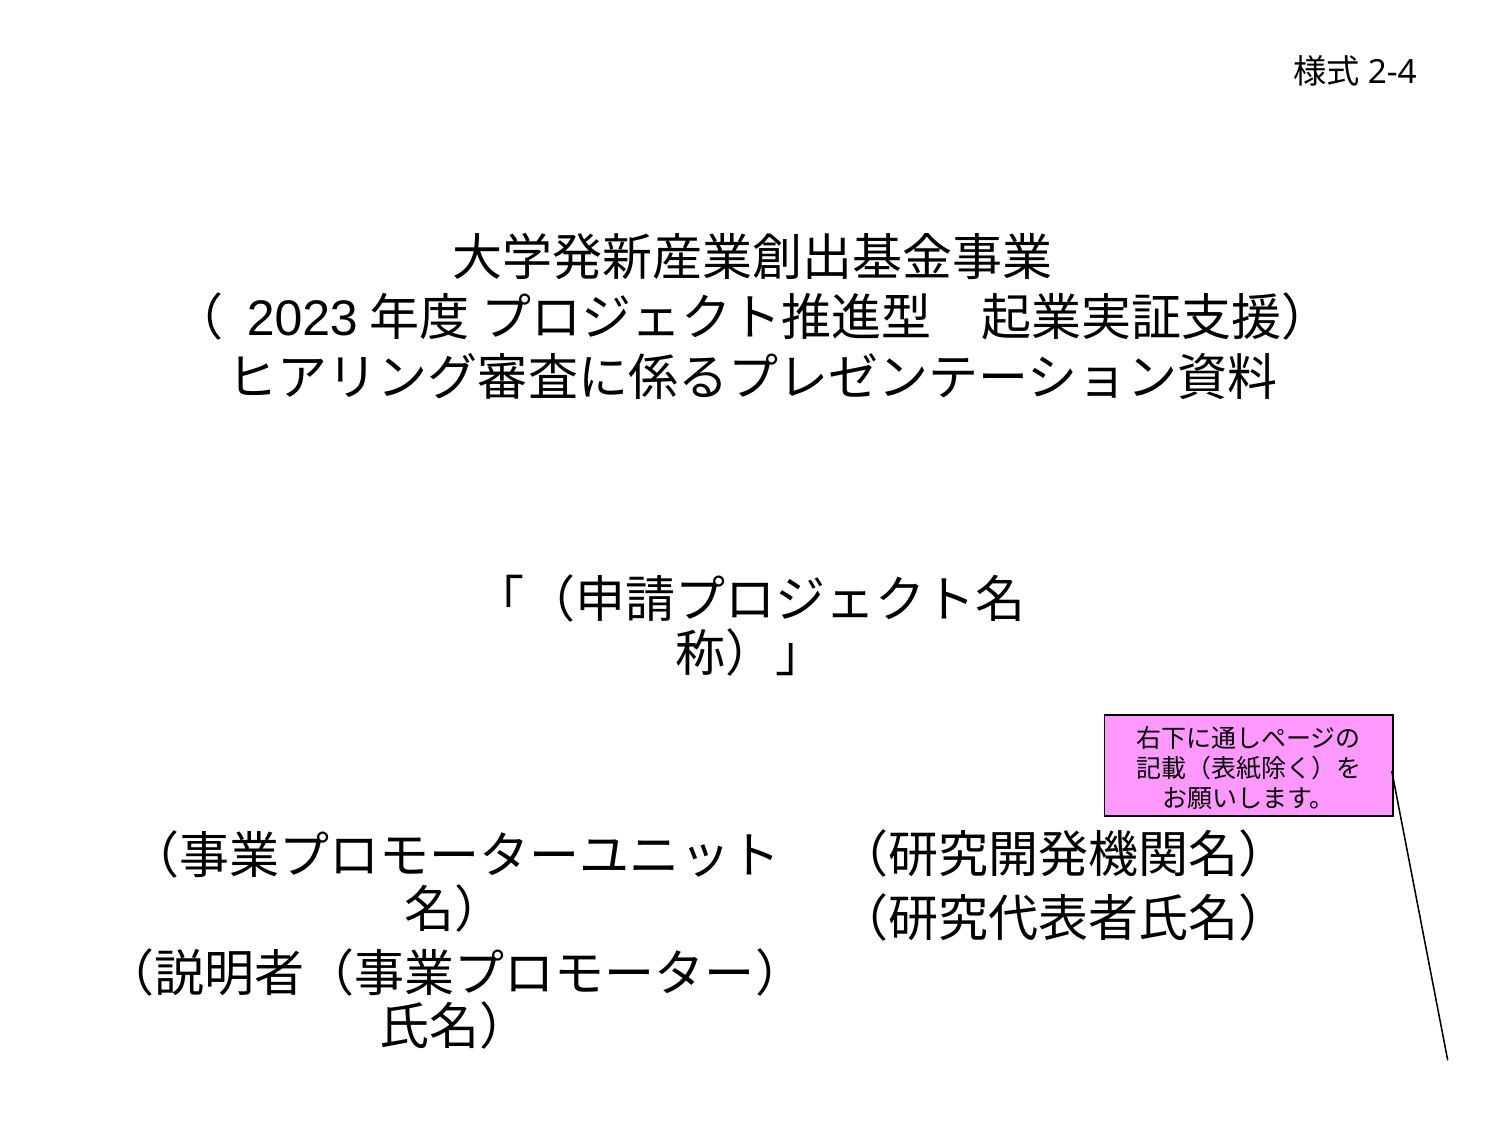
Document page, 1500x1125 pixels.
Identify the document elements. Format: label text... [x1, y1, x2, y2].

title 大学発新産業創出基金事業 （ 2023年度 プロジェクト推進型 起業実証支援） ヒアリング審査に係るプレゼンテーション資料 [73, 149, 1432, 481]
subtitle （事業プロモーターユニット名） （説明者（事業プロモーター）氏名） [76, 822, 809, 1047]
text_box （研究開発機関名） （研究代表者氏名） [809, 822, 1318, 1071]
text_box 様式2-4 [1210, 42, 1432, 98]
text_box 右下に通しページの 記載（表紙除く）を お願いします。 [1104, 715, 1448, 1061]
text_box 「（申請プロジェクト名称）」 [395, 567, 1105, 650]
